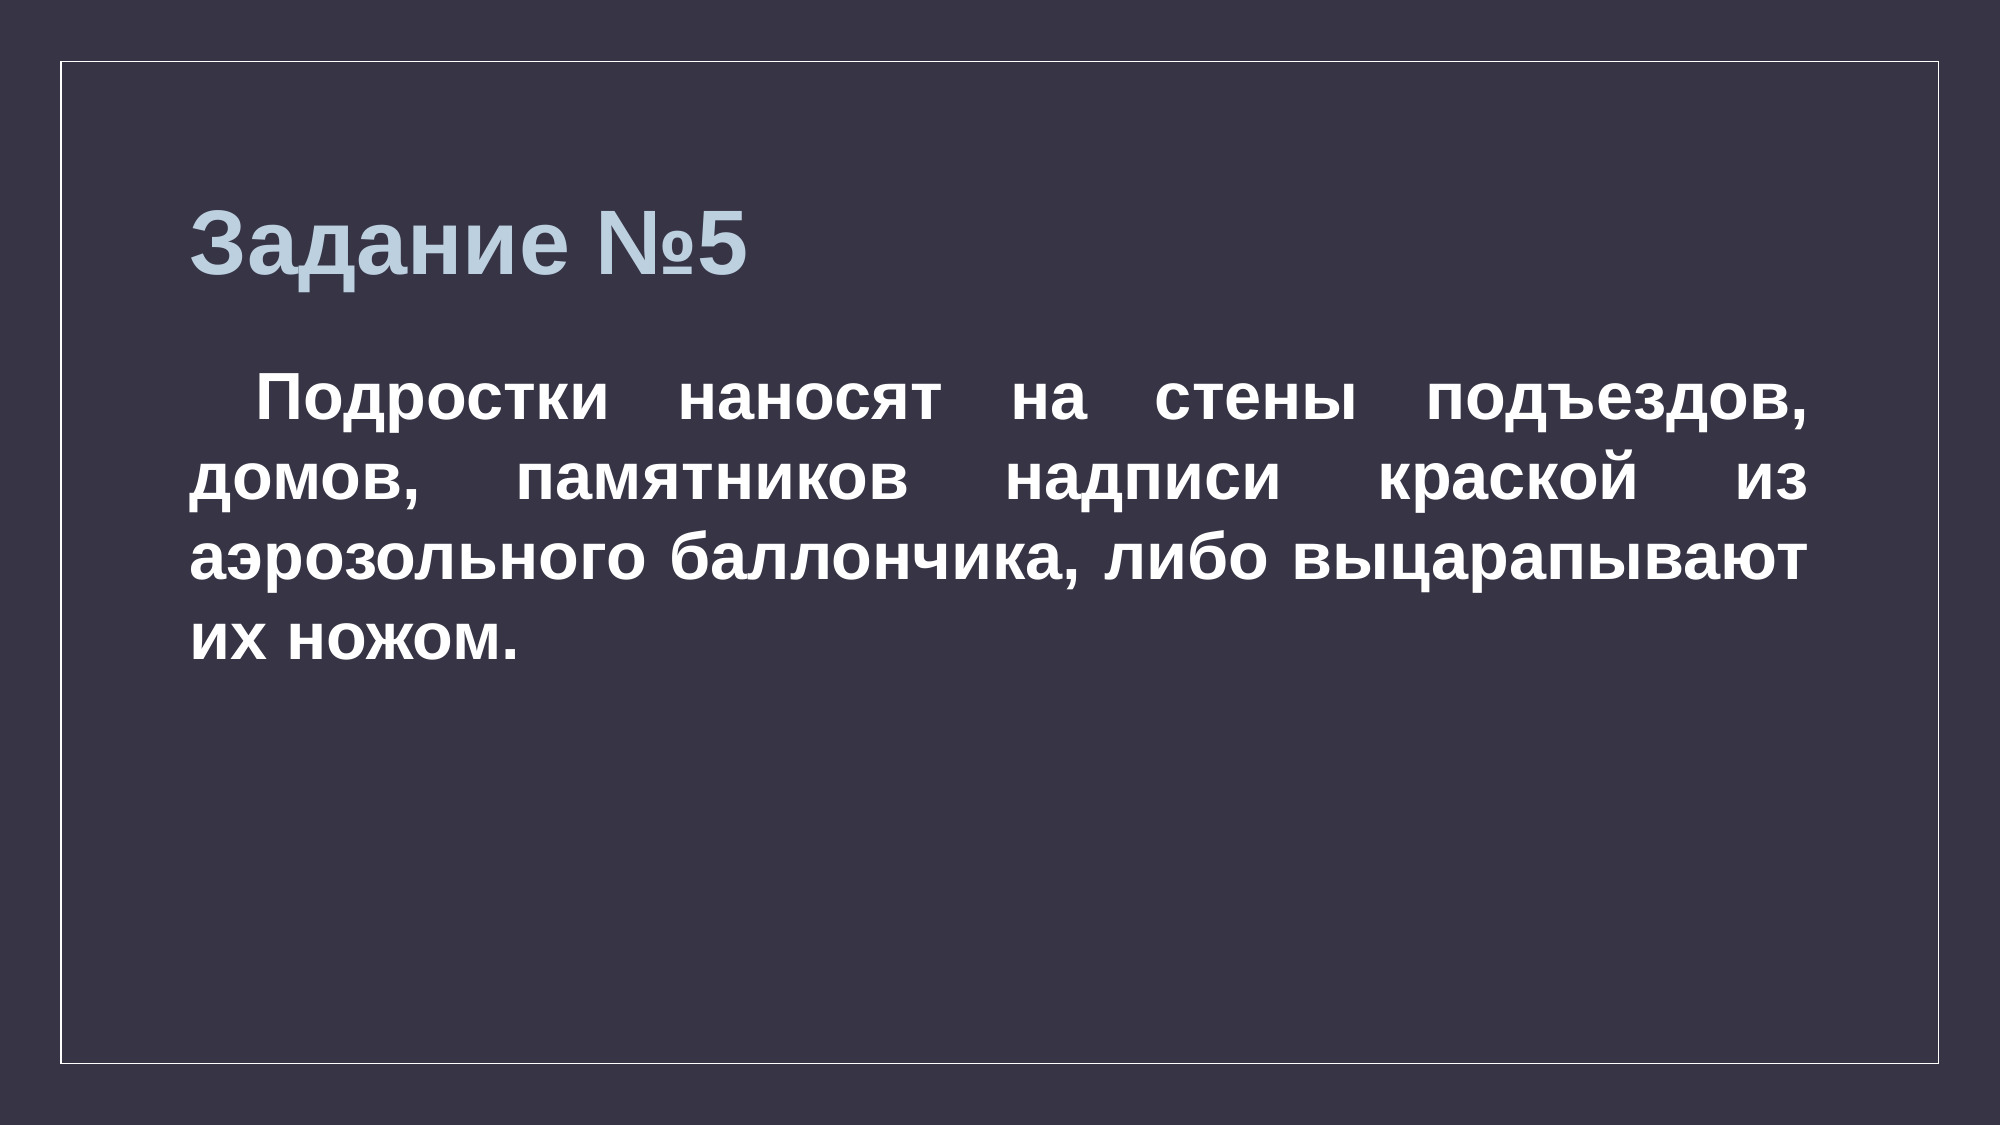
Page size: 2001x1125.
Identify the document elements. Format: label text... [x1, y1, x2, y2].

title Задание №5 [174, 105, 1825, 331]
list Подростки наносят на стены подъездов, домов, памятников надписи краской из аэрозольного баллончика, либо выцарапывают их ножом. [174, 345, 1825, 990]
